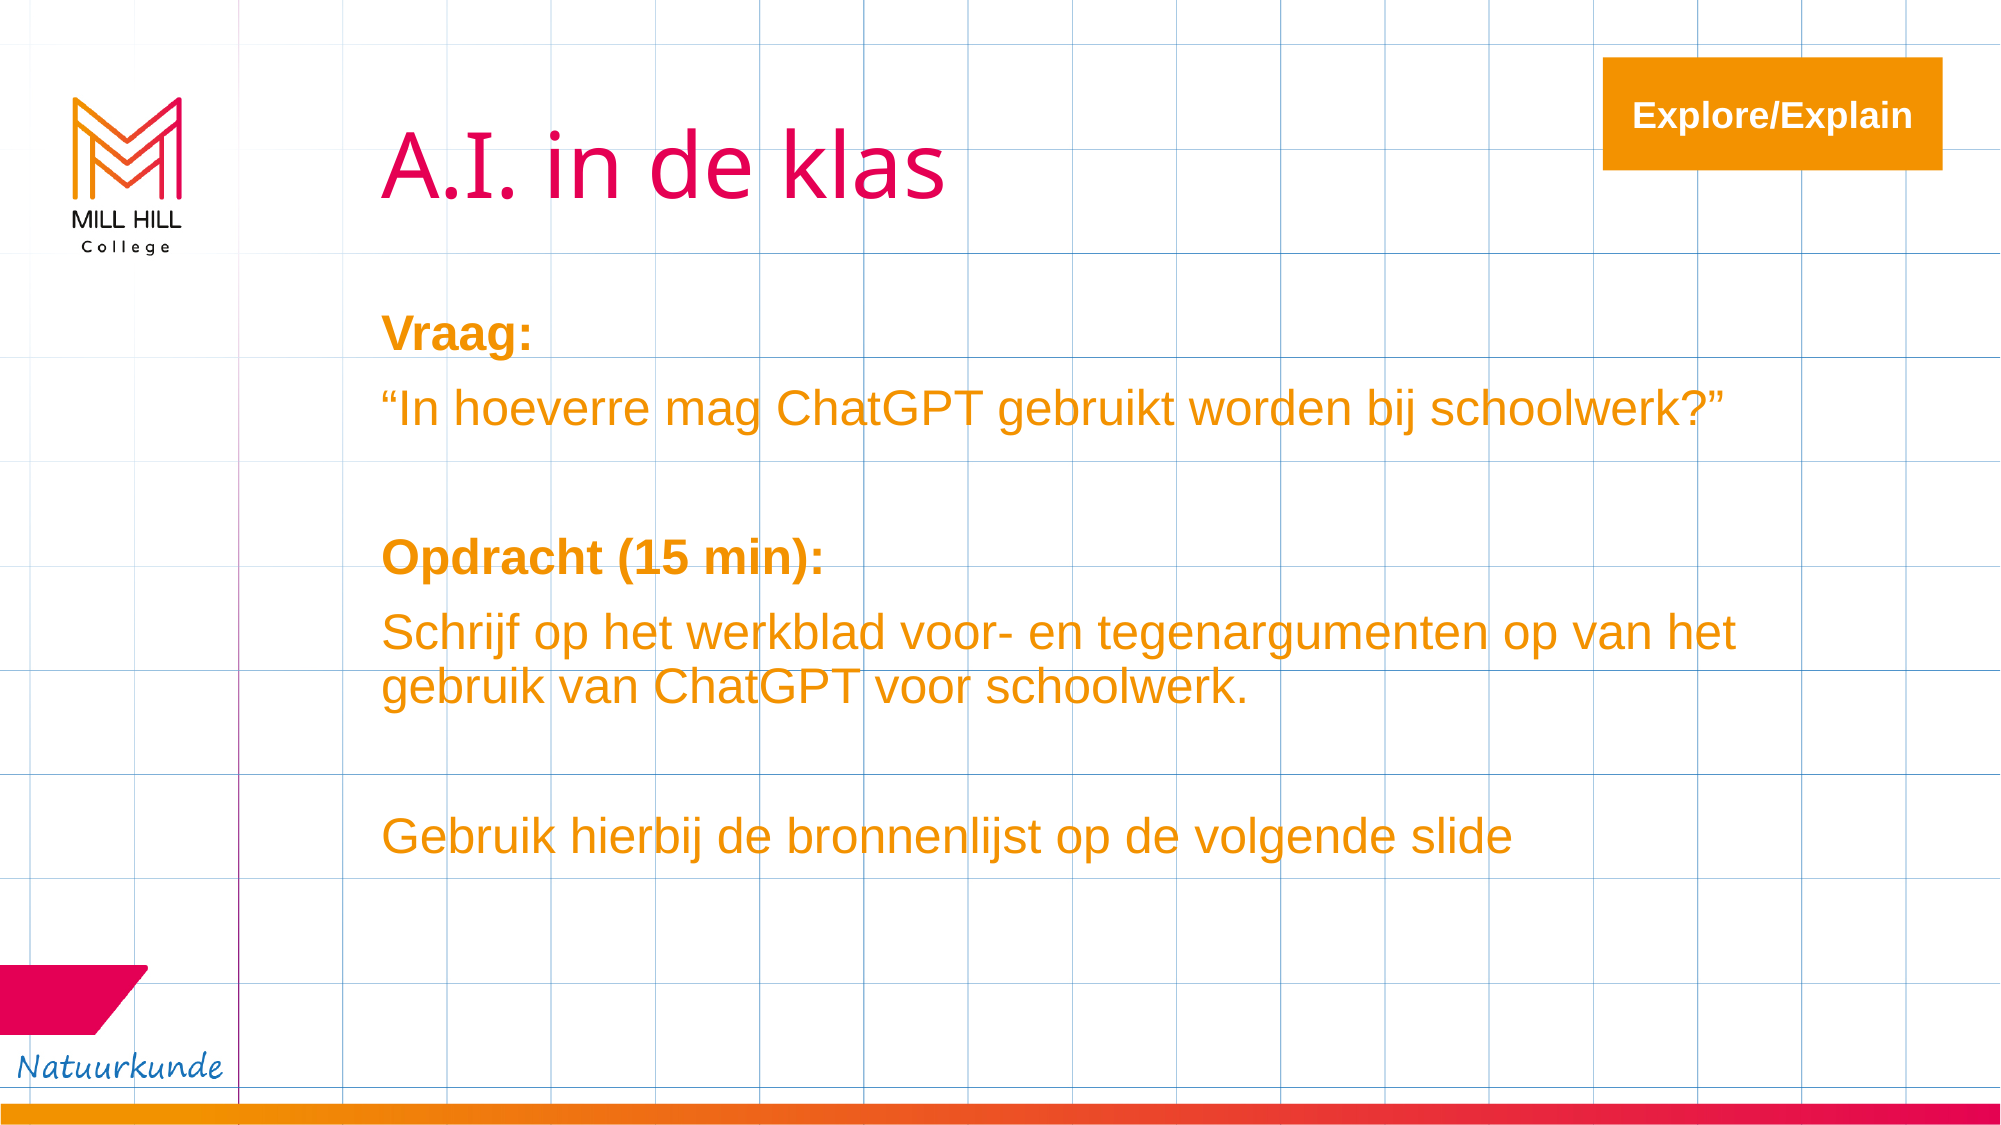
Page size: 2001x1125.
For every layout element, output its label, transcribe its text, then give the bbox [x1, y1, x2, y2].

picture [0, 0, 2001, 1125]
text_box Explore/Explain [1598, 53, 1947, 175]
title A.I. in de klas [366, 59, 1884, 278]
list Vraag: “In hoeverre mag ChatGPT gebruikt worden bij schoolwerk?” Opdracht (15 min): Schrijf op het werkblad voor- en tegenargumenten op van het gebruik van ChatGPT voor schoolwerk. Gebruik hierbij de bronnenlijst op de volgende slide [366, 299, 1884, 1014]
